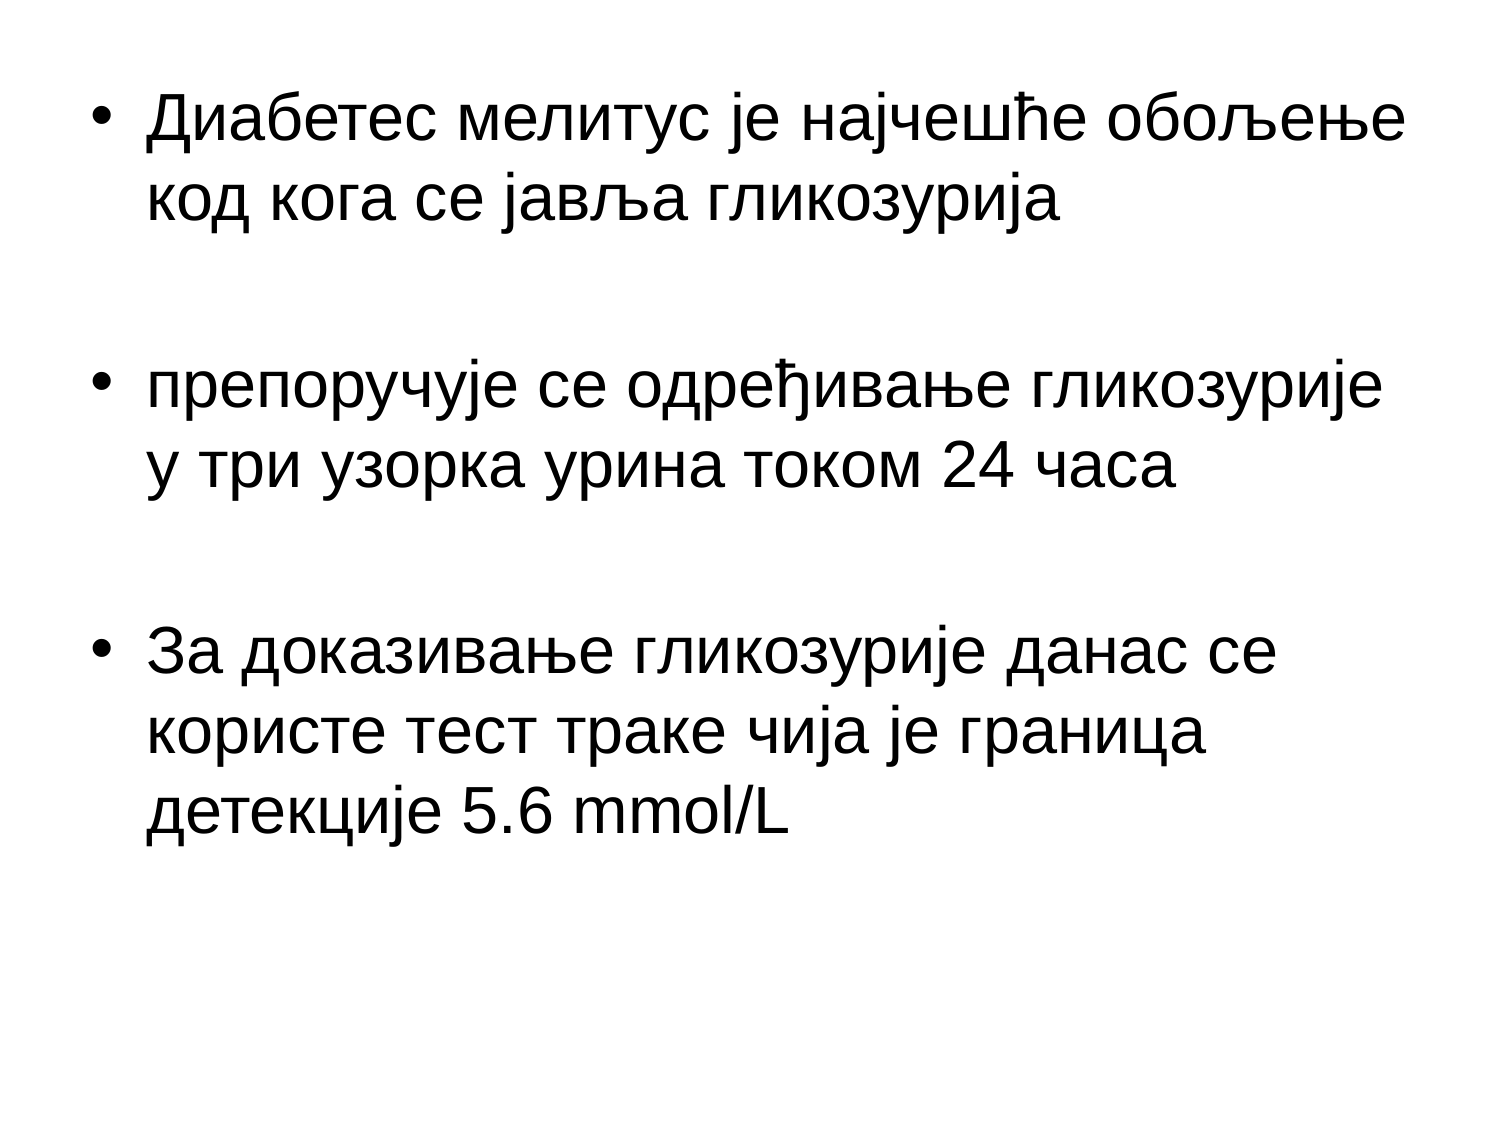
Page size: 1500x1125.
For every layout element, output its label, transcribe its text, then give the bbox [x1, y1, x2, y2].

list Диабетес мелитус је најчешће обољење код кога се јавља гликозурија препоручује се одређивање гликозурије у три узорка урина током 24 часа За доказивање гликозурије данас се користе тест траке чија је граница детекције 5.6 mmol/L [75, 66, 1425, 1083]
